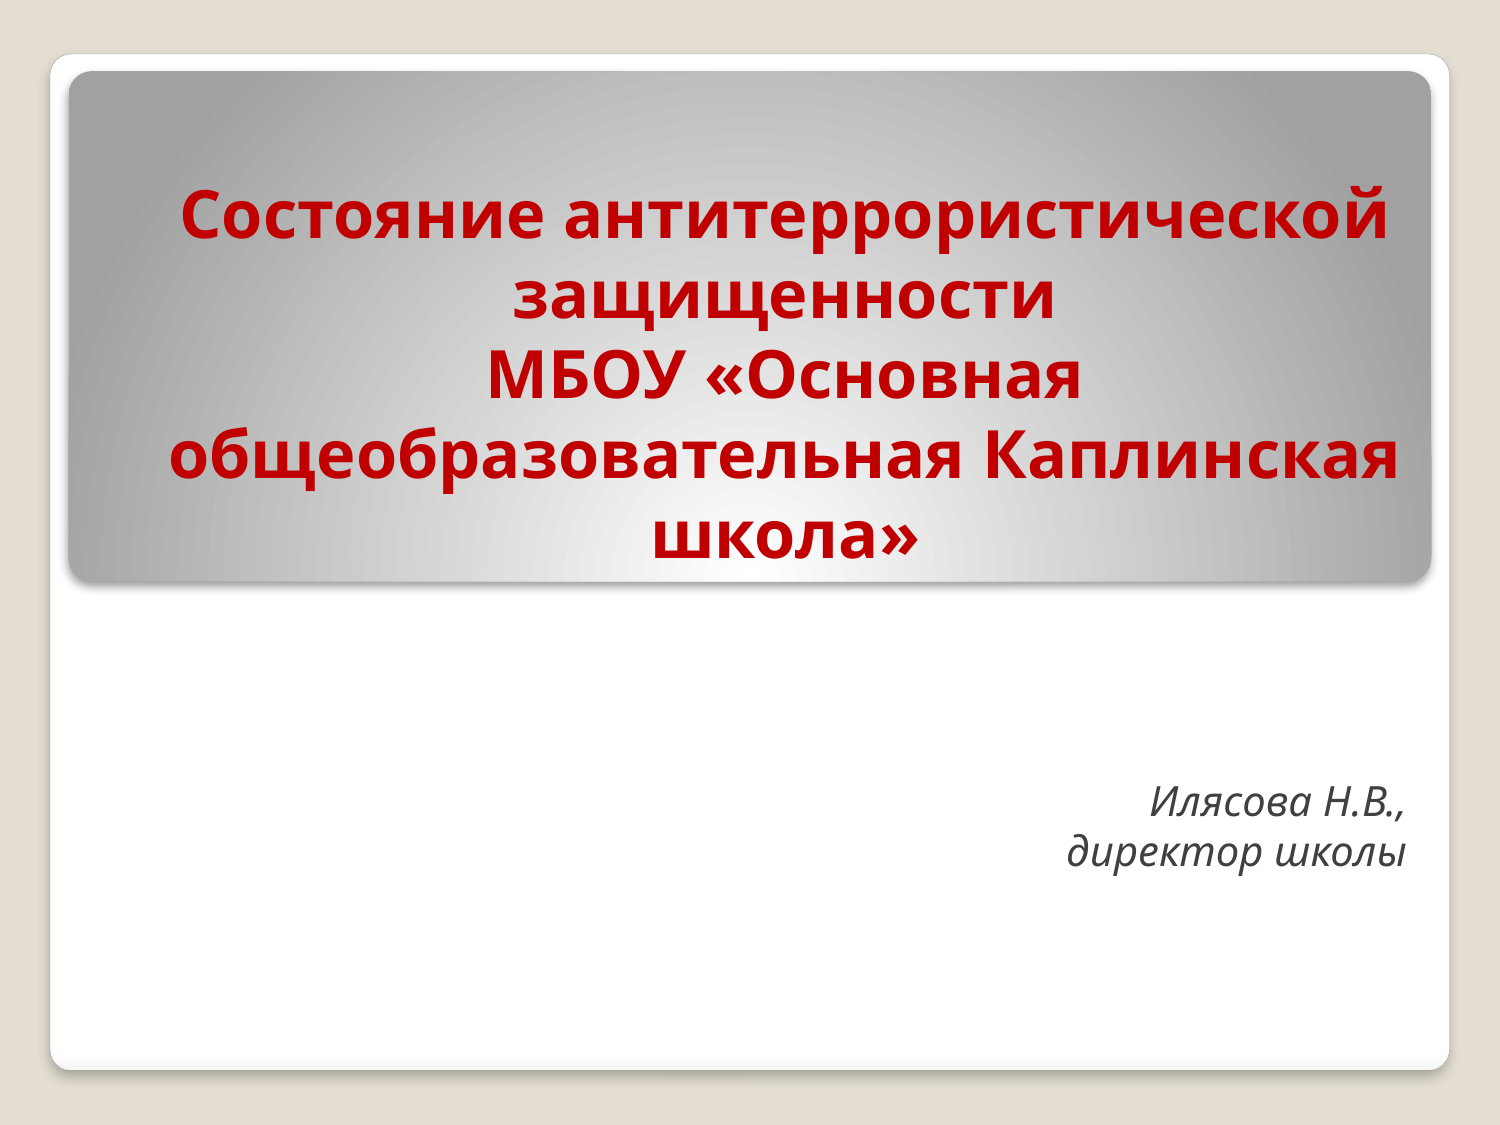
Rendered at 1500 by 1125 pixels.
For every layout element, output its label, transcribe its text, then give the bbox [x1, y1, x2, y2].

title Состояние антитеррористической защищенности МБОУ «Основная общеобразовательная Каплинская школа» [147, 78, 1423, 580]
subtitle Илясова Н.В., директор школы [371, 775, 1422, 1063]
